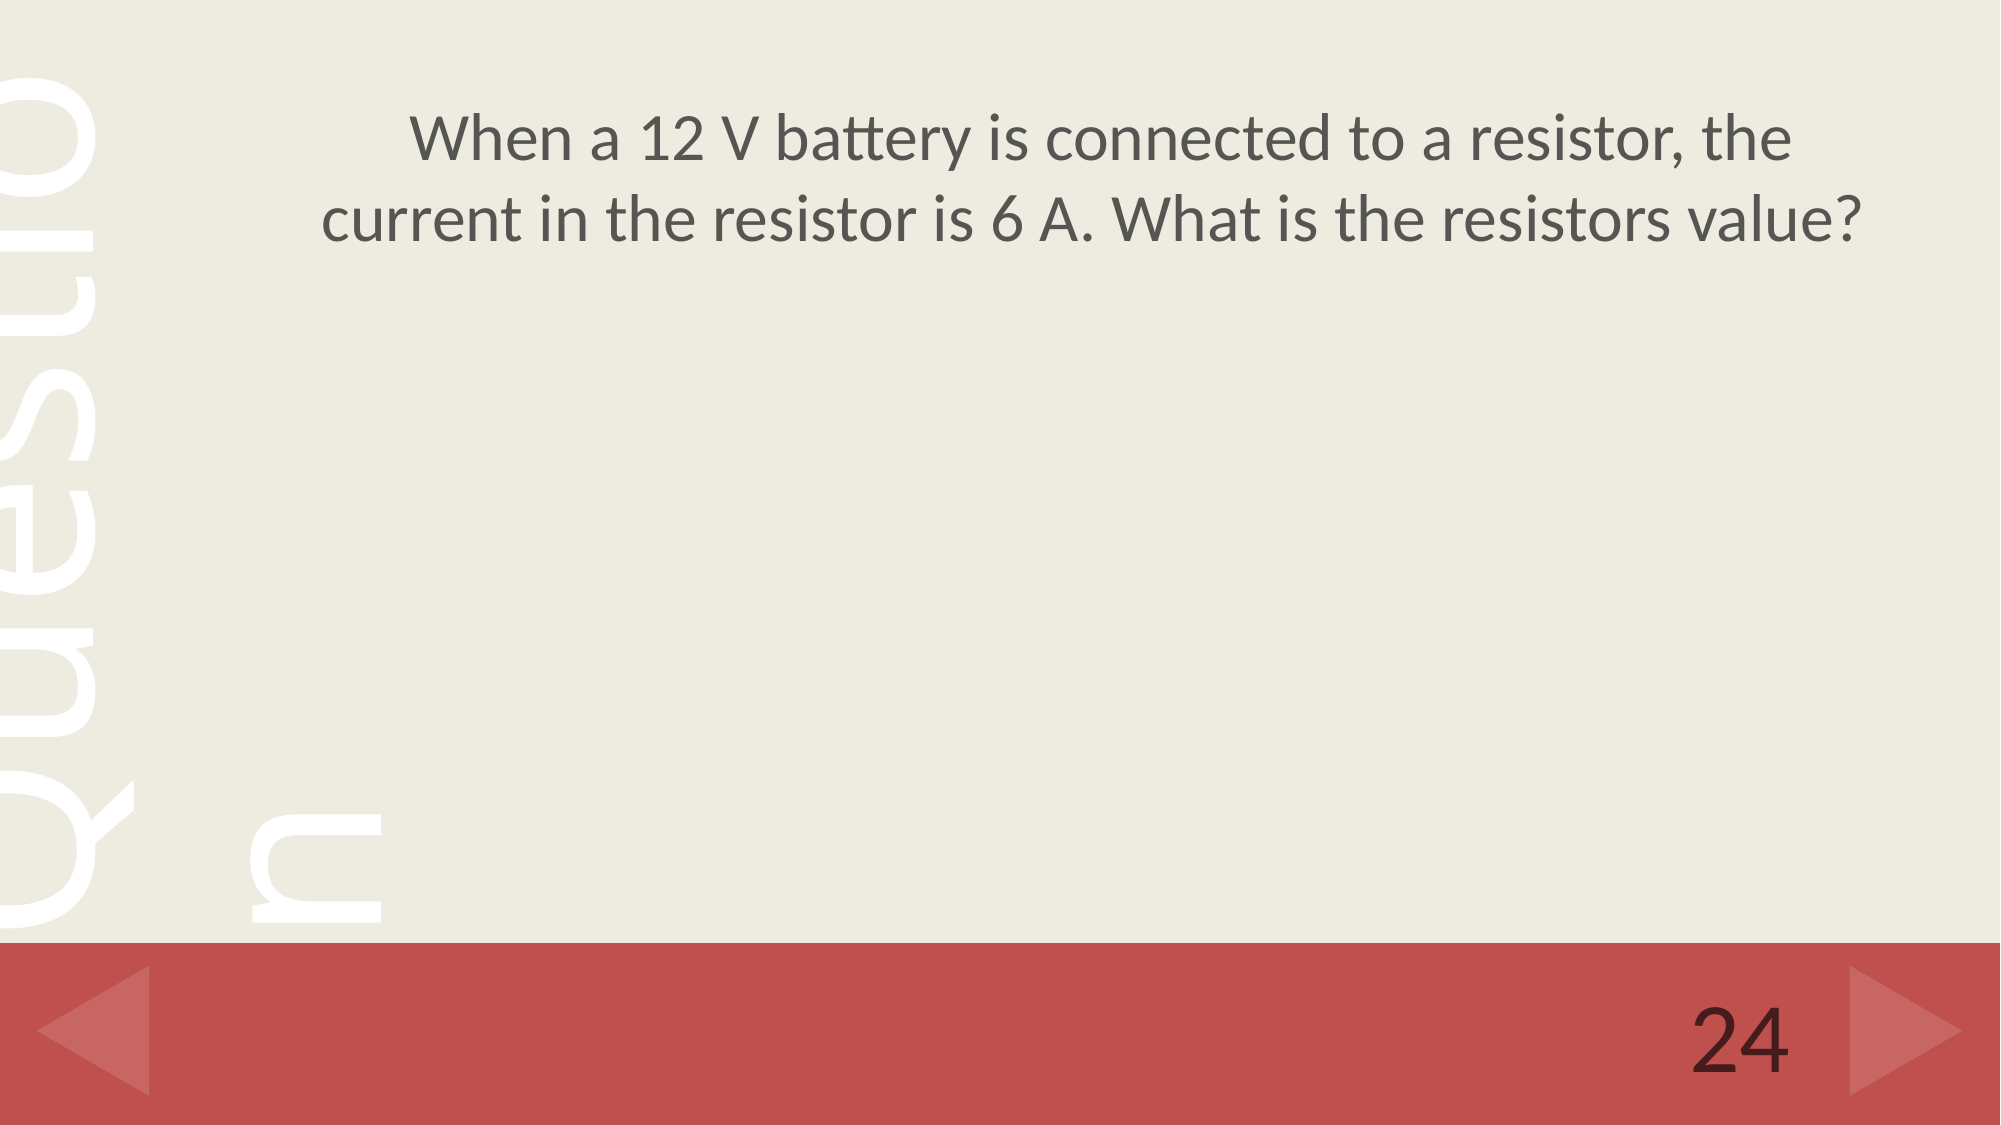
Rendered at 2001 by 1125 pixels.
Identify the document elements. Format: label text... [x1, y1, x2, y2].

title When a 12 V battery is connected to a resistor, the current in the resistor is 6 A. What is the resistors value? [303, 45, 1900, 304]
list 24 [1494, 967, 1806, 1097]
